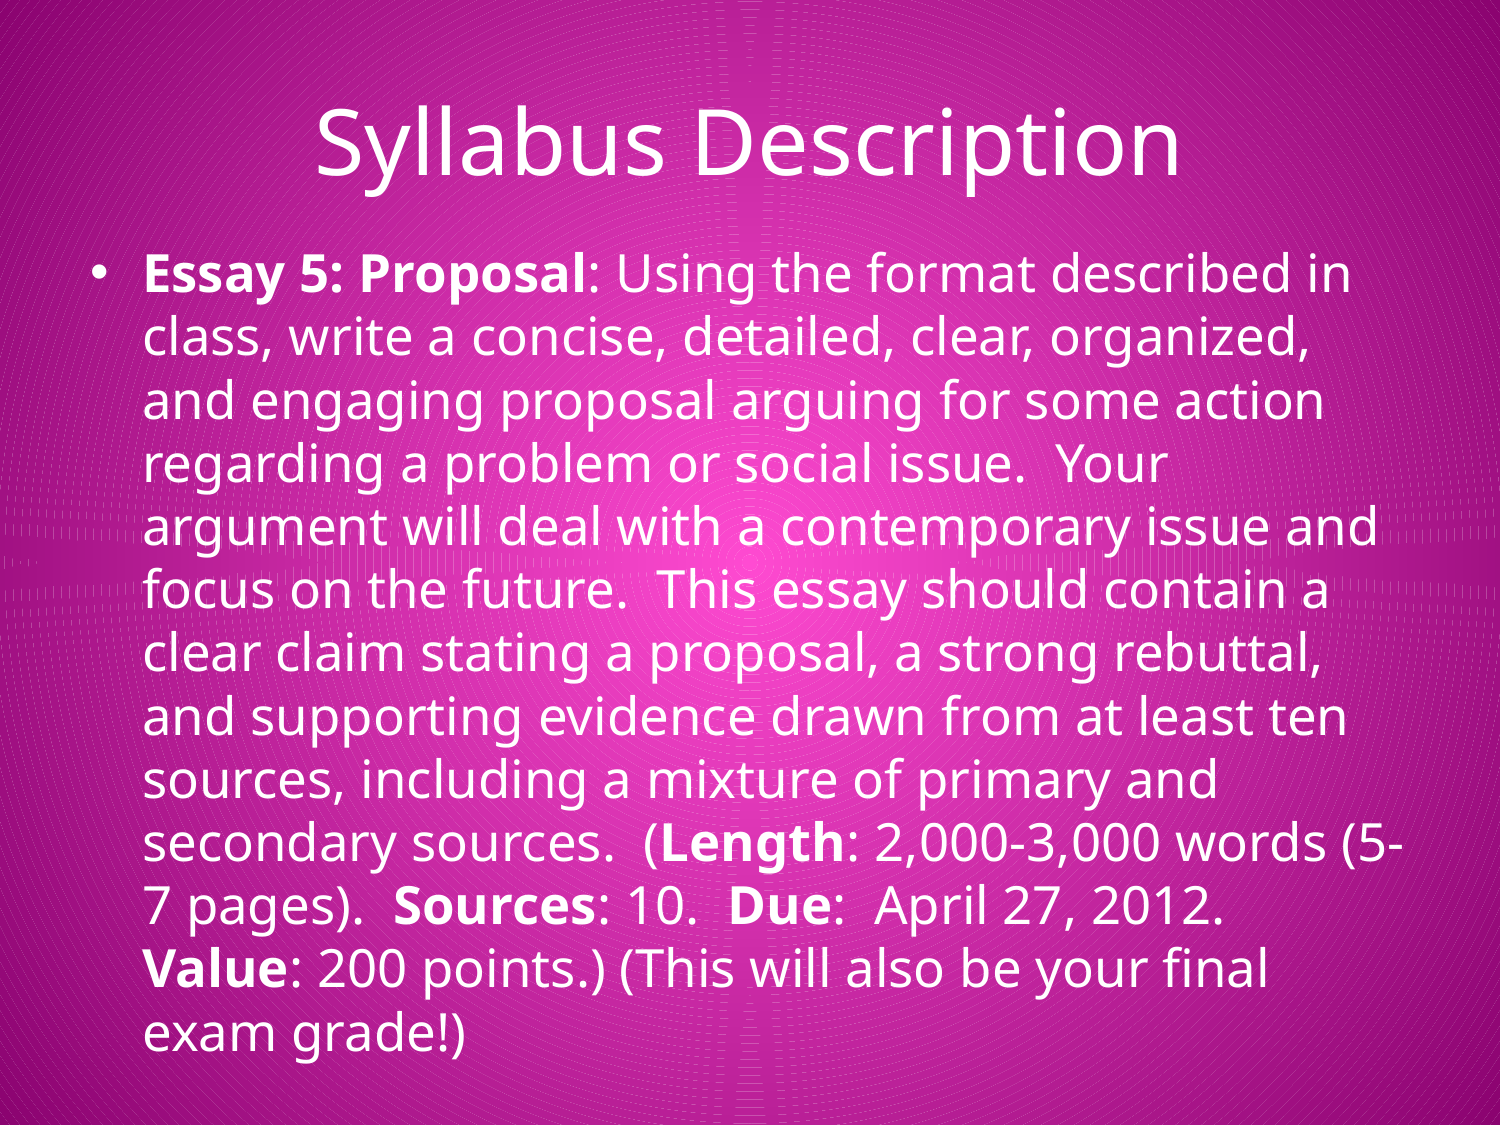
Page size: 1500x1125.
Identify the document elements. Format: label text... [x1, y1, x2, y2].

title Syllabus Description [75, 45, 1425, 232]
list Essay 5: Proposal: Using the format described in class, write a concise, detailed, clear, organized, and engaging proposal arguing for some action regarding a problem or social issue. Your argument will deal with a contemporary issue and focus on the future. This essay should contain a clear claim stating a proposal, a strong rebuttal, and supporting evidence drawn from at least ten sources, including a mixture of primary and secondary sources. (Length: 2,000-3,000 words (5-7 pages). Sources: 10. Due: April 27, 2012. Value: 200 points.) (This will also be your final exam grade!) [75, 232, 1425, 1075]
